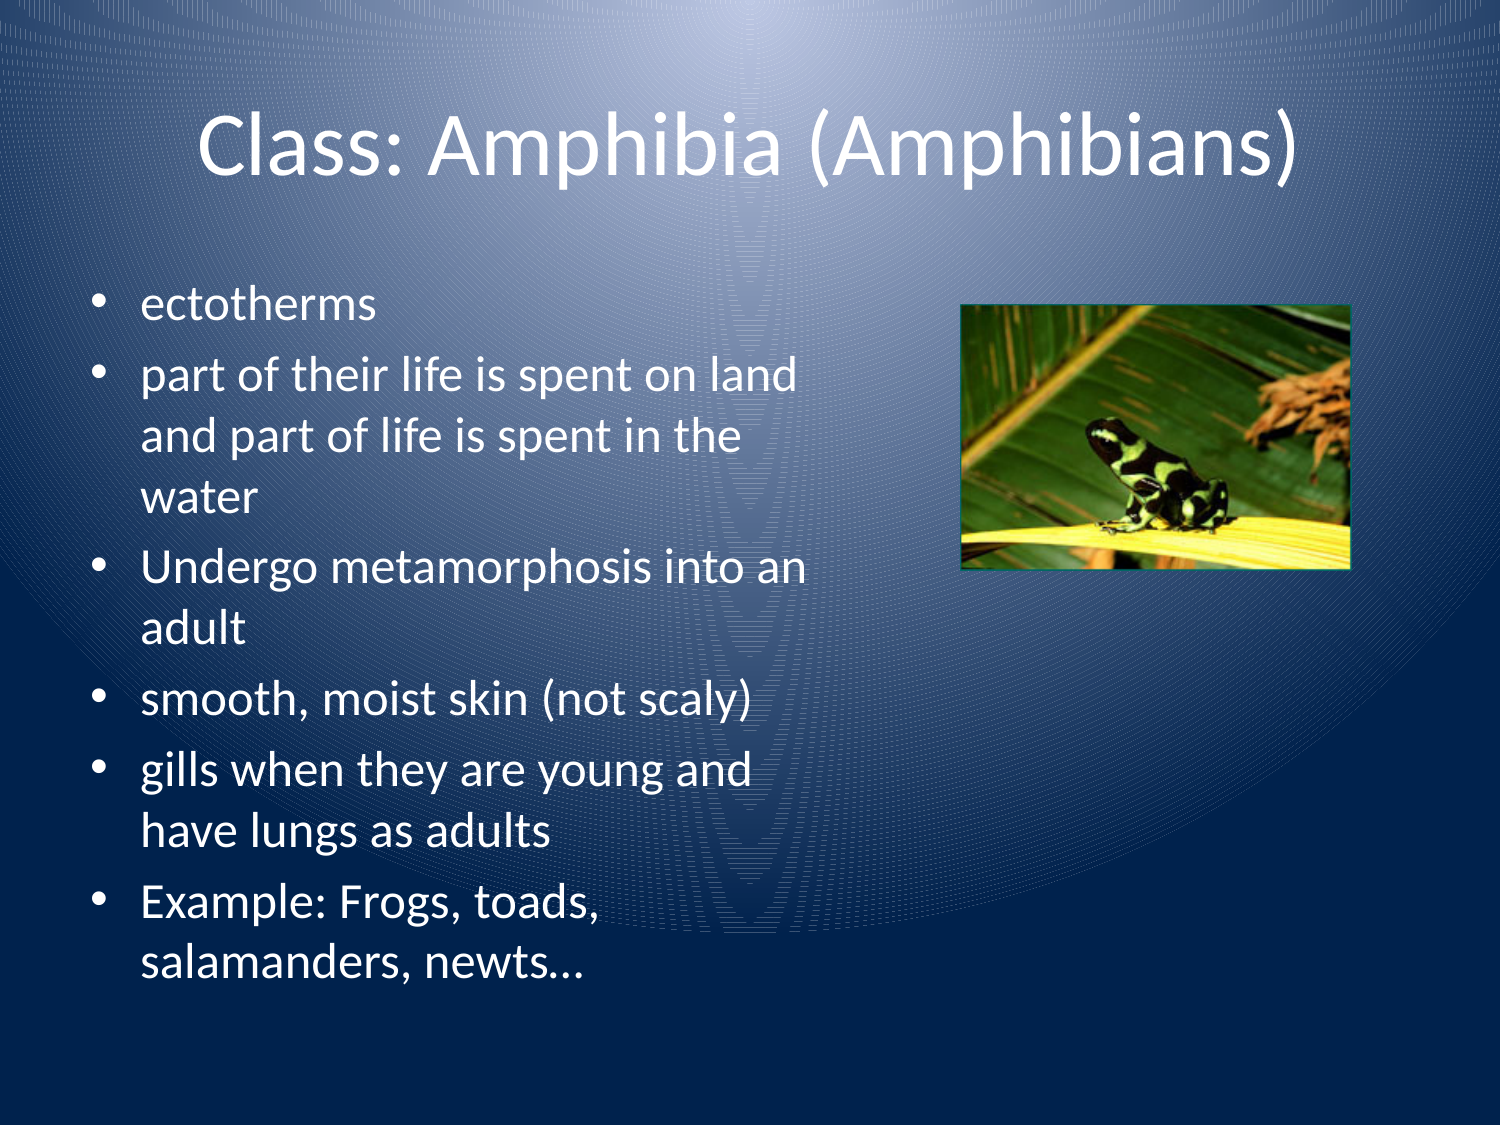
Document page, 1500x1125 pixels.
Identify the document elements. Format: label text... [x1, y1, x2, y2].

title Class: Amphibia (Amphibians) [75, 45, 1425, 233]
picture [960, 304, 1352, 571]
list ectotherms part of their life is spent on land and part of life is spent in the water Undergo metamorphosis into an adult smooth, moist skin (not scaly) gills when they are young and have lungs as adults Example: Frogs, toads, salamanders, newts… [75, 262, 879, 1005]
